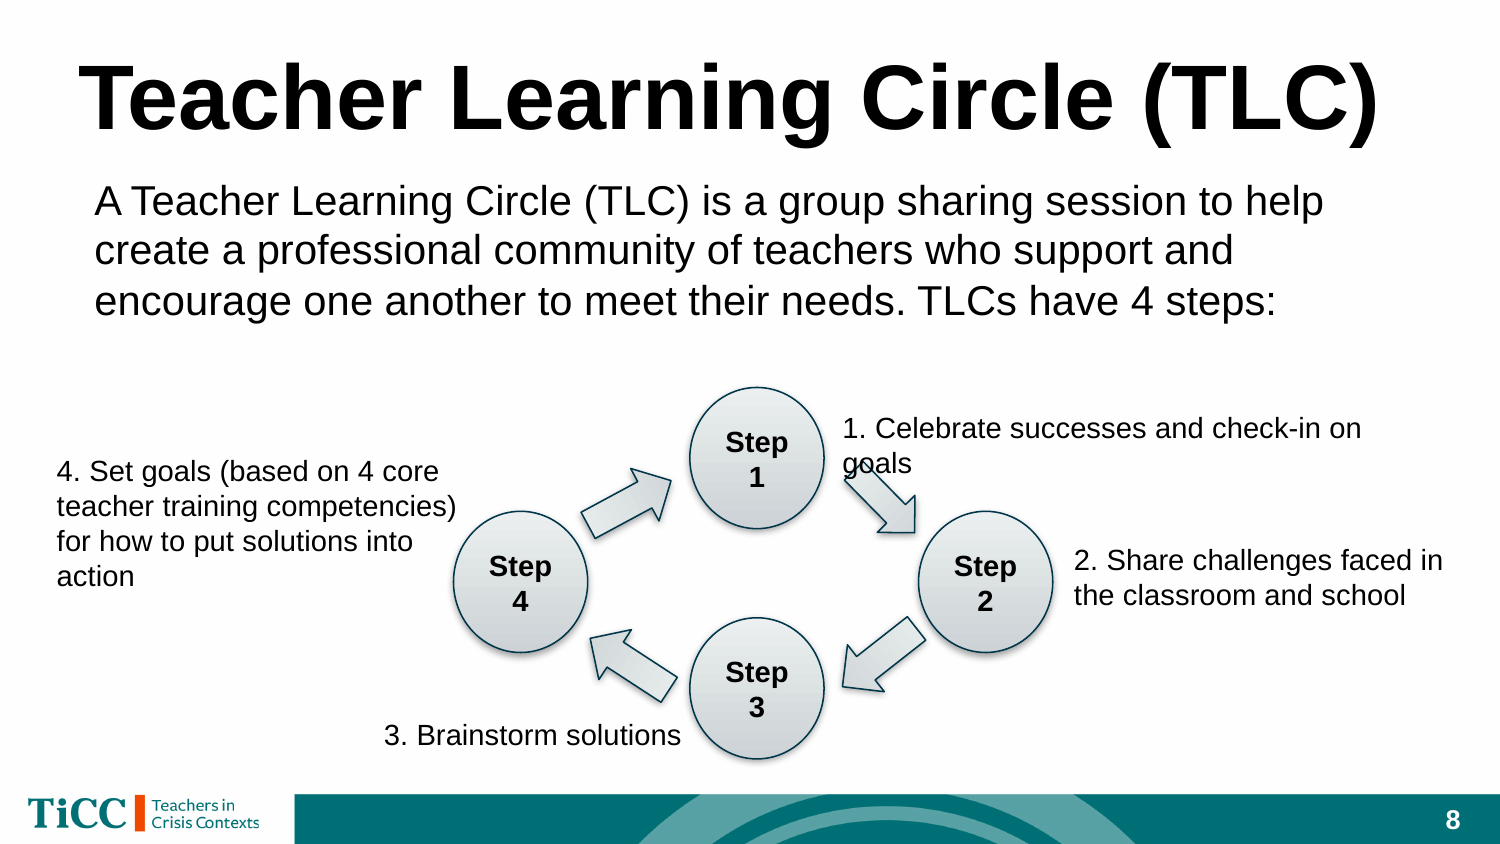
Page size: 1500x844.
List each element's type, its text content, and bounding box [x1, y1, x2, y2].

title Teacher Learning Circle (TLC) [63, 0, 1414, 164]
text_box [842, 616, 926, 692]
text_box 2. Share challenges faced in the classroom and school [1058, 533, 1494, 620]
text_box 3. Brainstorm solutions [368, 708, 739, 759]
text_box [844, 461, 915, 533]
text_box 4. Set goals (based on 4 core teacher training competencies) for how to put solutions into action [41, 445, 477, 602]
text_box Step 1 [689, 387, 825, 529]
text_box Step 4 [456, 511, 588, 653]
picture [0, 0, 1500, 844]
text_box Step 3 [689, 617, 825, 759]
text_box [590, 629, 678, 703]
text_box [581, 468, 672, 539]
text_box 1. Celebrate successes and check-in on goals [827, 401, 1454, 453]
text_box Step 2 [918, 511, 1053, 653]
slide_number 8 [1385, 786, 1476, 844]
list A Teacher Learning Circle (TLC) is a group sharing session to help create a professional community of teachers who support and encourage one another to meet their needs. TLCs have 4 steps: [79, 158, 1454, 367]
